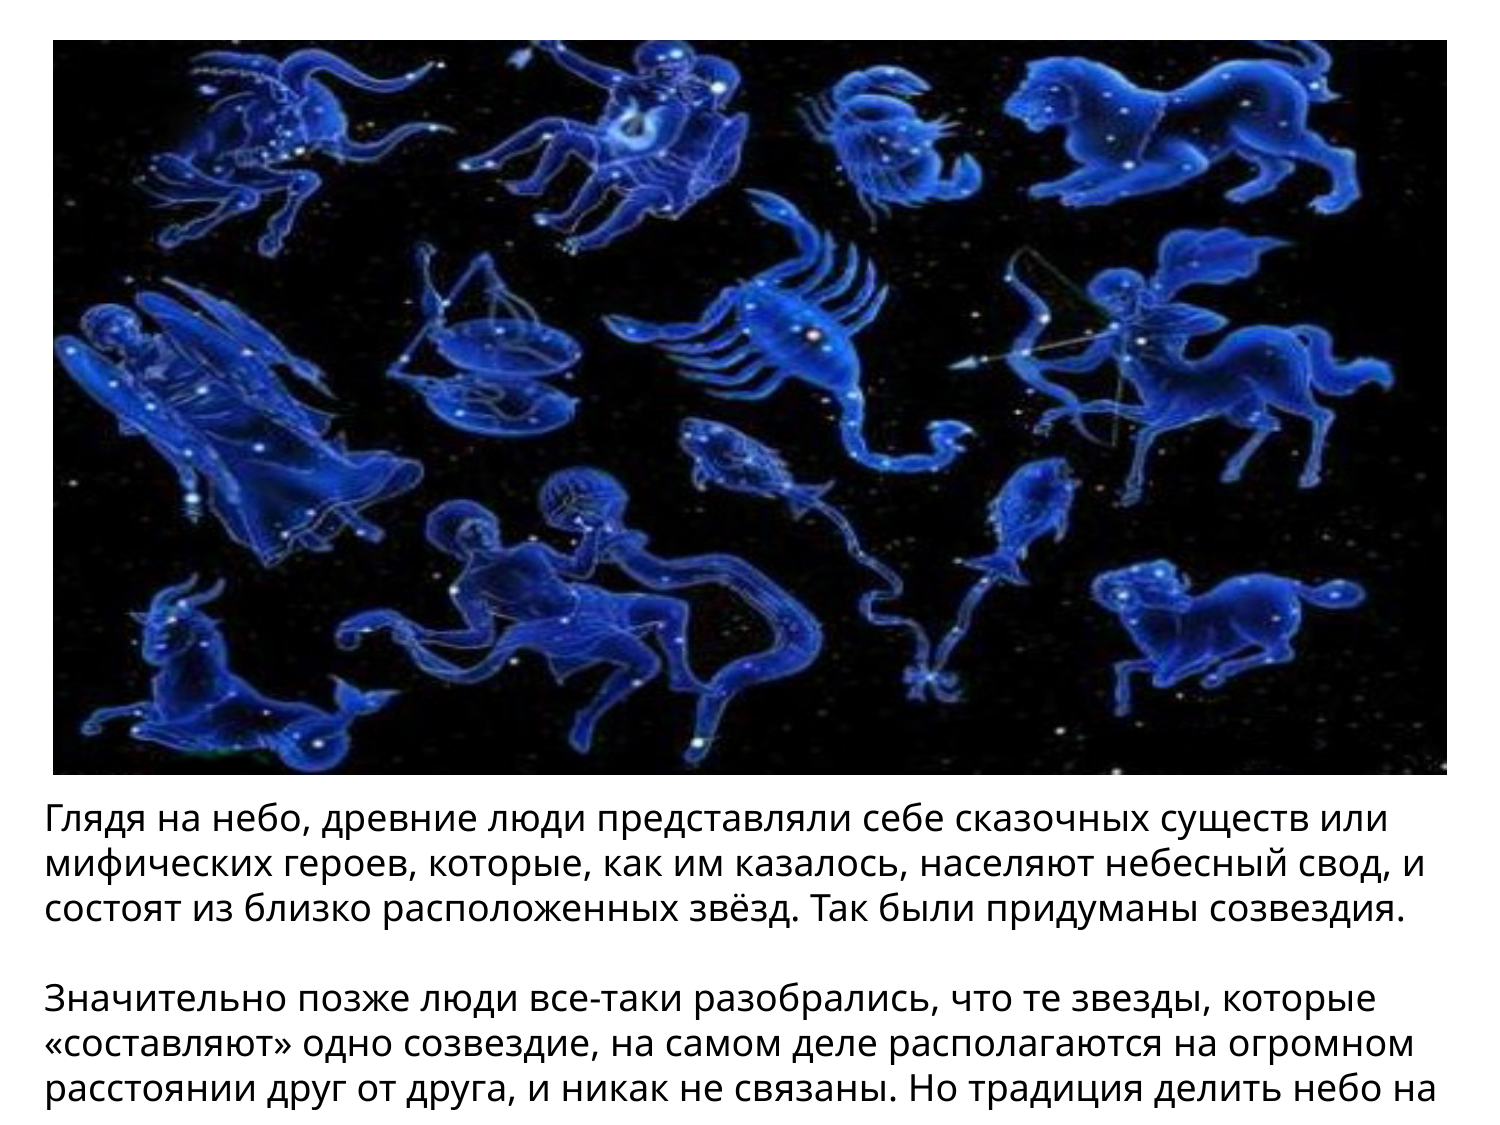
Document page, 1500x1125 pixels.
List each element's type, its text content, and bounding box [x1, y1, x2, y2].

text_box Глядя на небо, древние люди представляли себе сказочных существ или мифических героев, которые, как им казалось, населяют небесный свод, и состоят из близко расположенных звёзд. Так были придуманы созвездия. Значительно позже люди все-таки разобрались, что те звезды, которые «составляют» одно созвездие, на самом деле располагаются на огромном расстоянии друг от друга, и никак не связаны. Но традиция делить небо на созвездия осталась. [29, 786, 1500, 1125]
picture [53, 40, 1447, 776]
